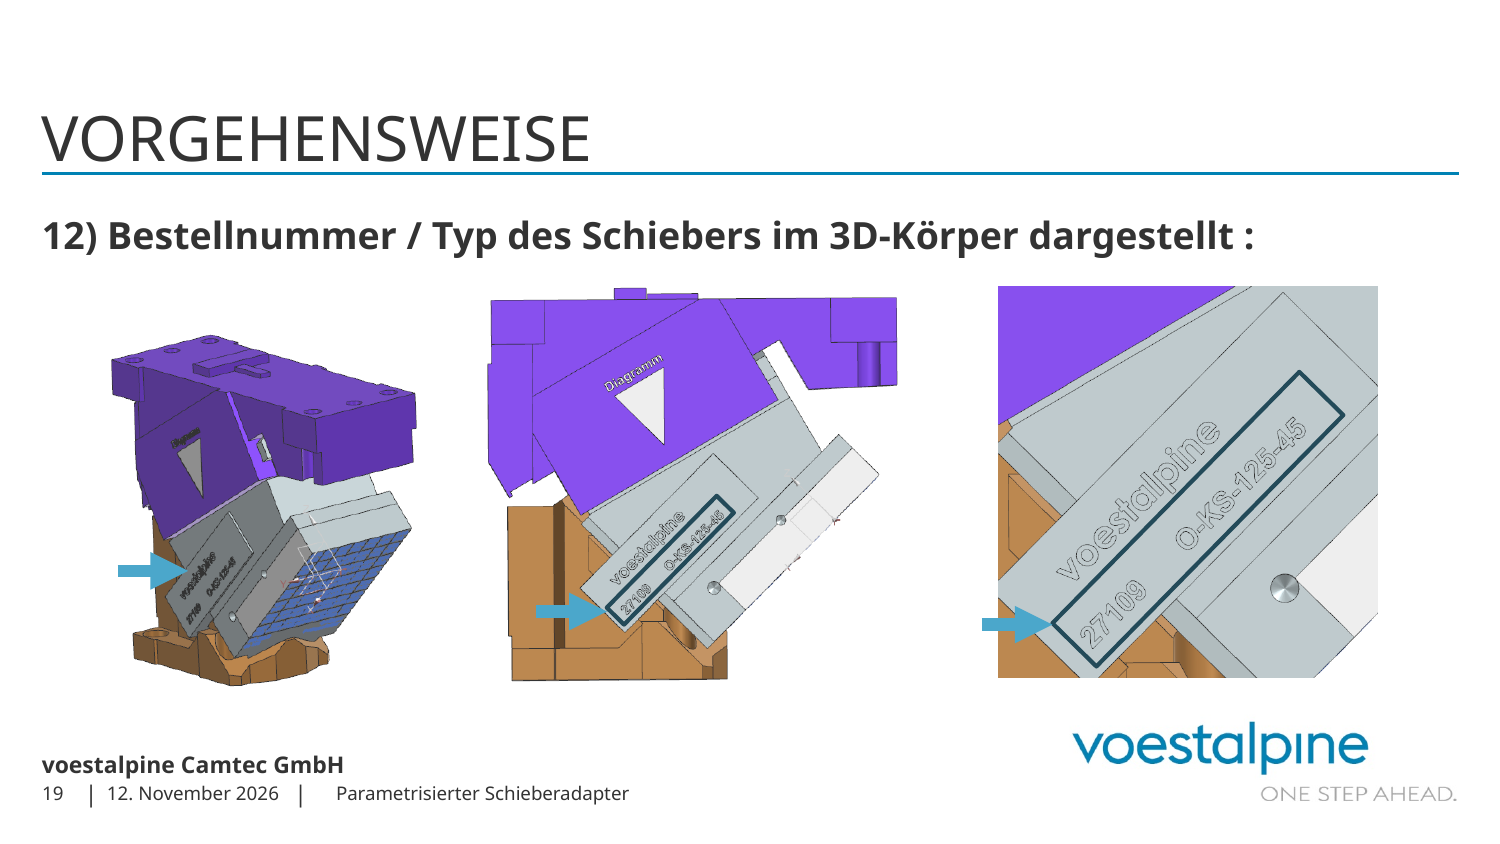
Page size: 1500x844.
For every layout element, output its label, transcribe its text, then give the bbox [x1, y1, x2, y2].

list 12) Bestellnummer / Typ des Schiebers im 3D-Körper dargestellt : [41, 209, 1459, 709]
picture [1052, 700, 1500, 844]
picture [997, 286, 1378, 678]
title VORGEHENSWEISE [41, 28, 1459, 175]
footer Parametrisierter Schieberadapter [321, 772, 1005, 818]
picture [101, 325, 427, 694]
slide_number 11. März 2025 [89, 772, 297, 818]
slide_number 19 [41, 772, 89, 818]
picture [477, 270, 918, 694]
